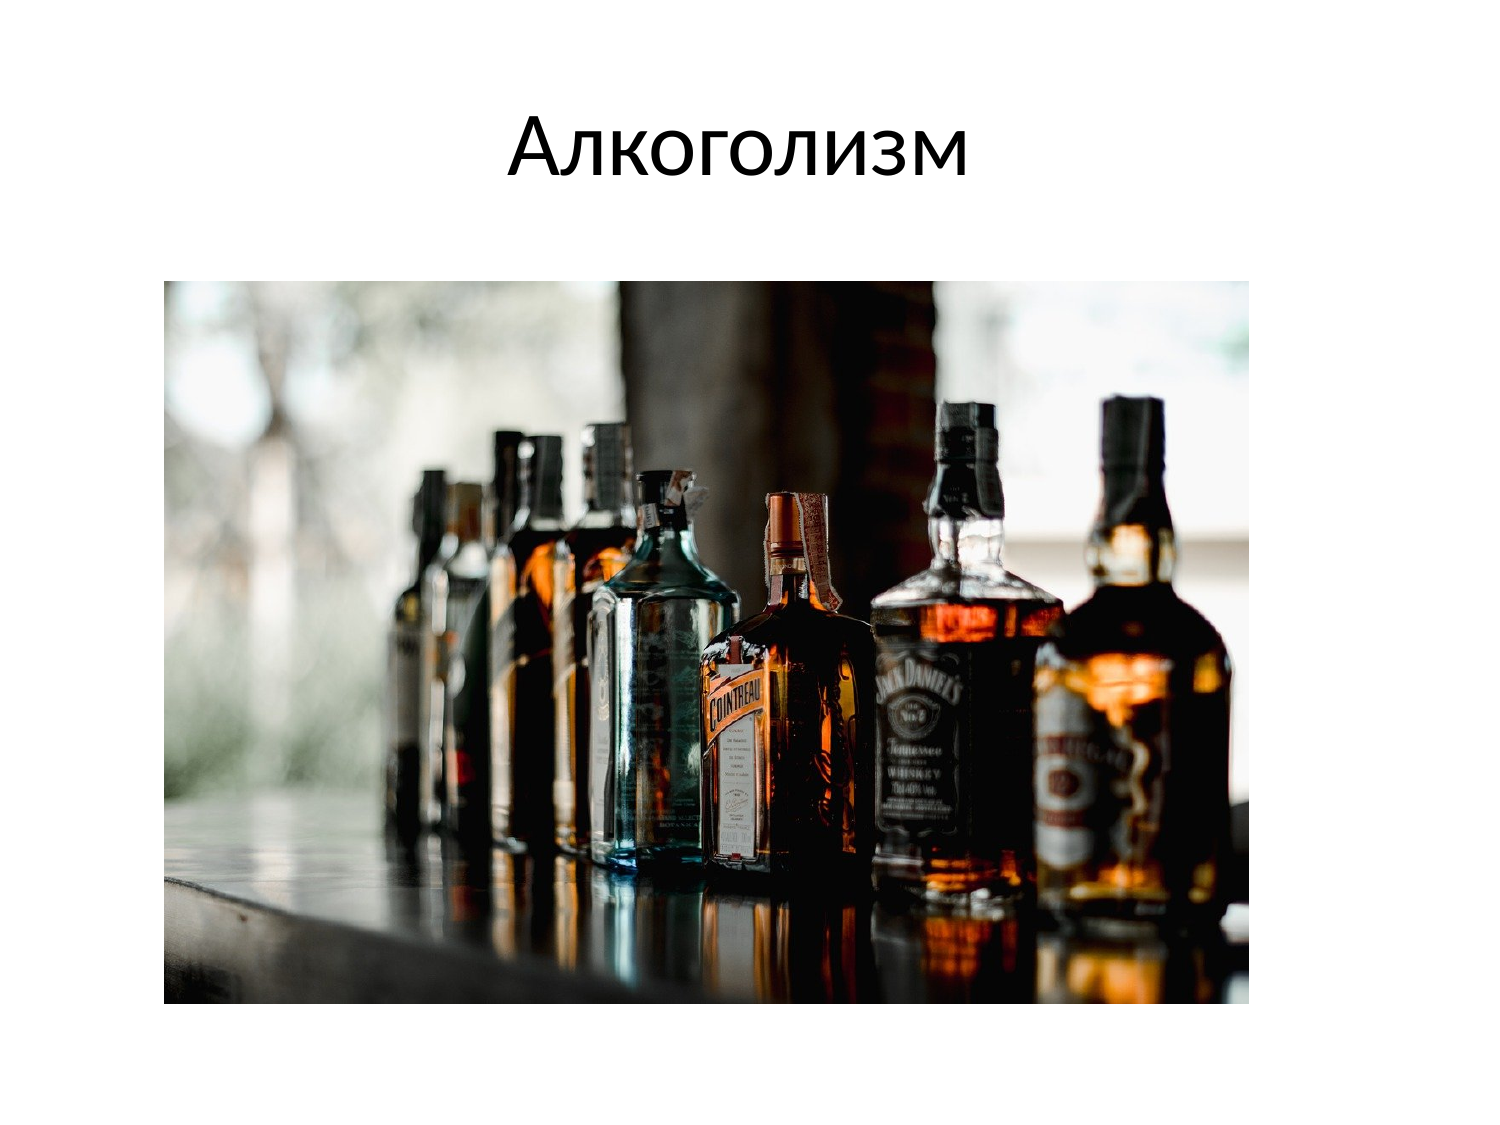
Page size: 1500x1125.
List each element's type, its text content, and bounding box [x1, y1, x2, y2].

title Алкоголизм [75, 45, 1425, 233]
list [163, 280, 1249, 1005]
